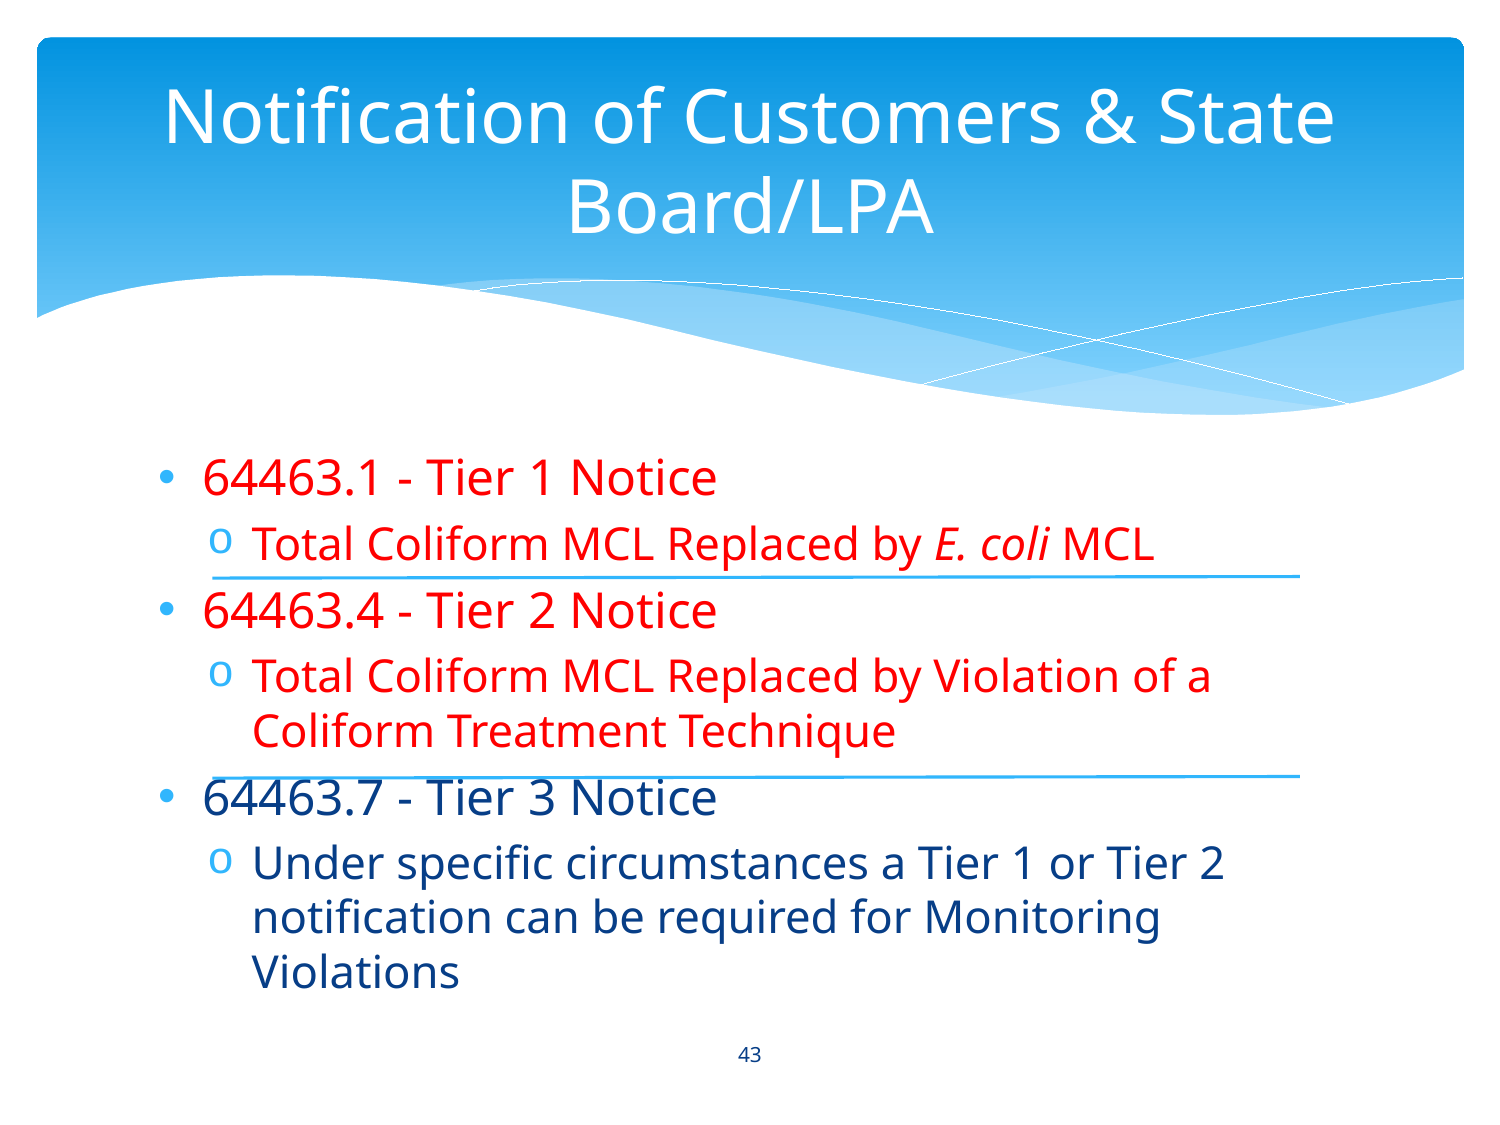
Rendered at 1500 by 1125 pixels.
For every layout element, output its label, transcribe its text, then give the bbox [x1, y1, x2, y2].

list 64463.1 - Tier 1 Notice Total Coliform MCL Replaced by E. coli MCL 64463.4 - Tier 2 Notice Total Coliform MCL Replaced by Violation of a Coliform Treatment Technique 64463.7 - Tier 3 Notice Under specific circumstances a Tier 1 or Tier 2 notification can be required for Monitoring Violations [143, 438, 1359, 1005]
title Notification of Customers & State Board/LPA [75, 55, 1425, 261]
slide_number 43 [654, 1025, 846, 1086]
